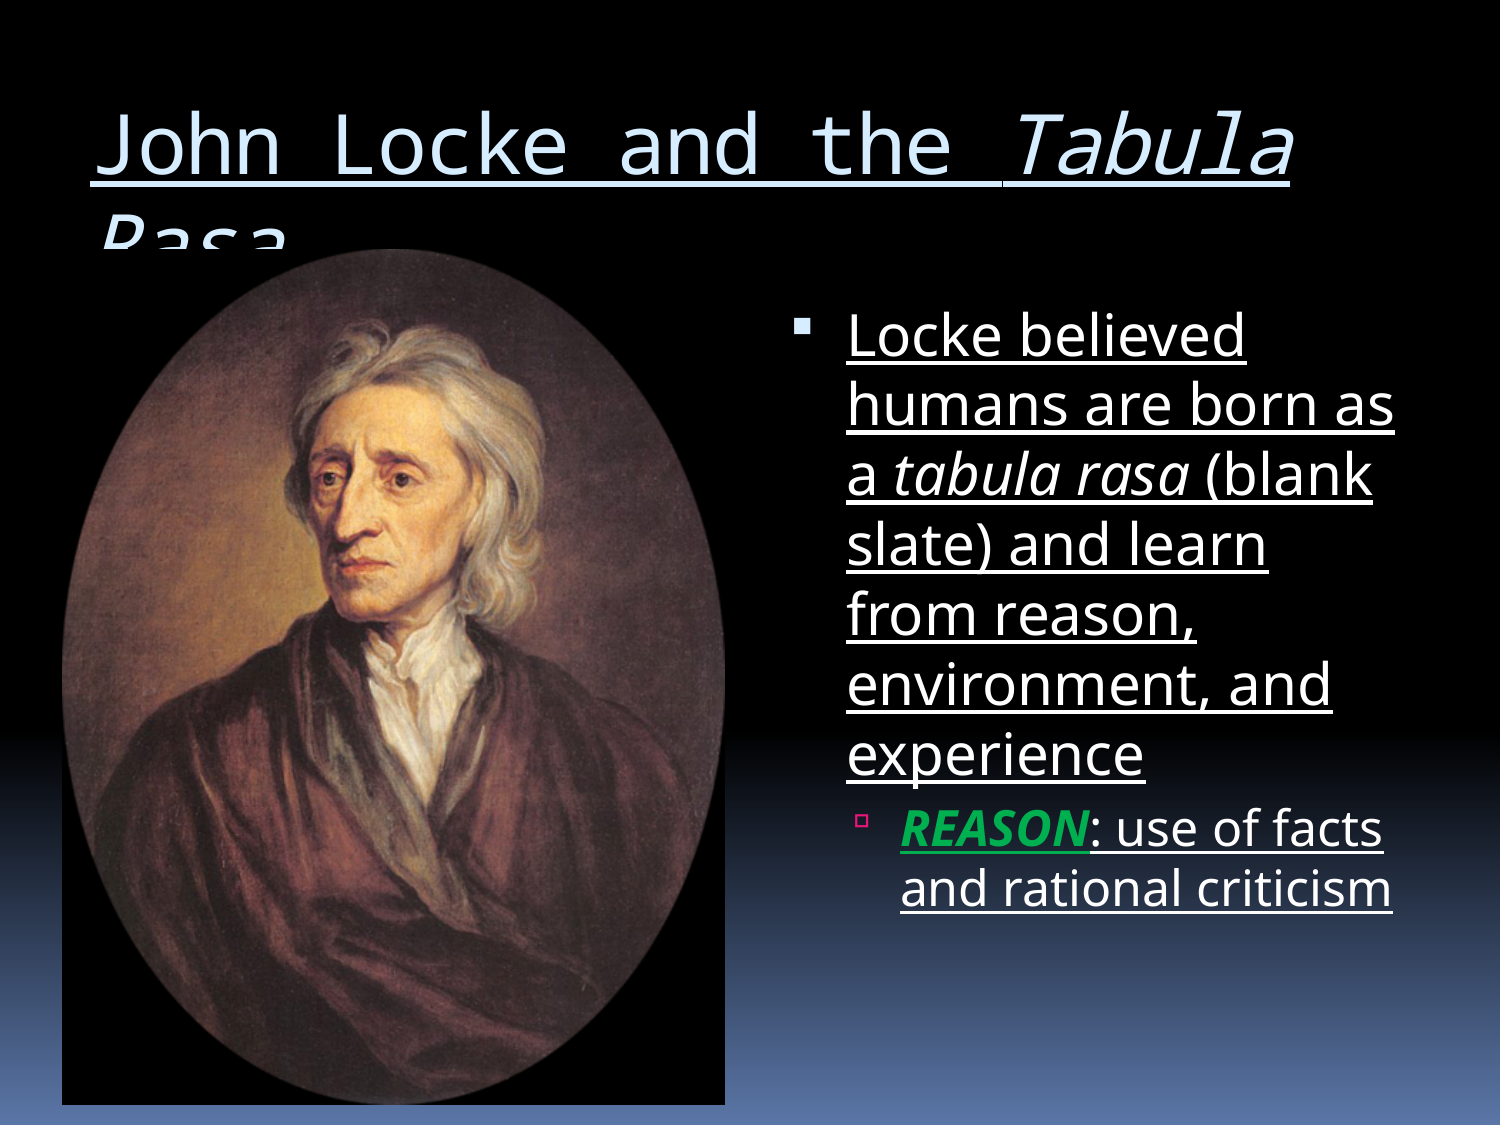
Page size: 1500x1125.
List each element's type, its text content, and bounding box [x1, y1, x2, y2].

title John Locke and the Tabula Rasa [75, 83, 1425, 234]
list Locke believed humans are born as a tabula rasa (blank slate) and learn from reason, environment, and experience REASON: use of facts and rational criticism [763, 290, 1427, 1033]
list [61, 249, 726, 1106]
